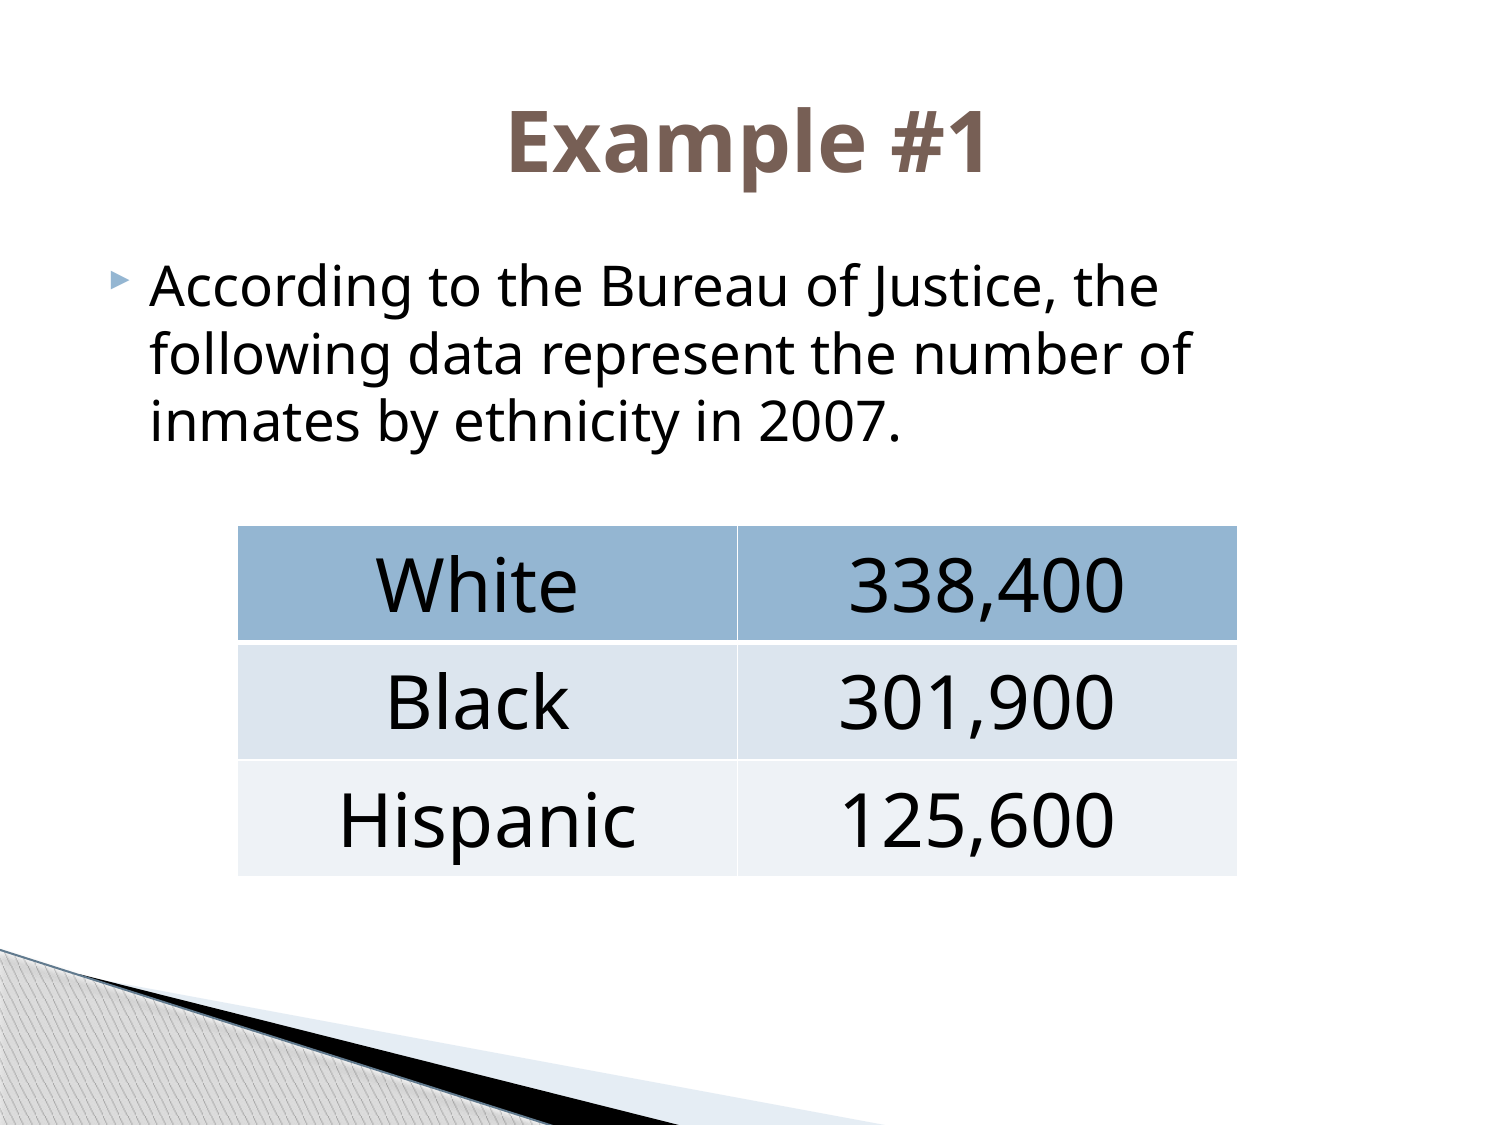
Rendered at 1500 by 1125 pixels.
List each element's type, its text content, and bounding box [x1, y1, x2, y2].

table_cell 301,900 [738, 645, 1237, 759]
table_cell Black [238, 645, 737, 759]
table_header White [238, 526, 737, 640]
title Example #1 [75, 45, 1425, 233]
table_cell 125,600 [738, 761, 1237, 876]
list According to the Bureau of Justice, the following data represent the number of inmates by ethnicity in 2007. [75, 243, 1425, 986]
table_cell Hispanic [238, 761, 737, 876]
table_header 338,400 [738, 526, 1237, 640]
